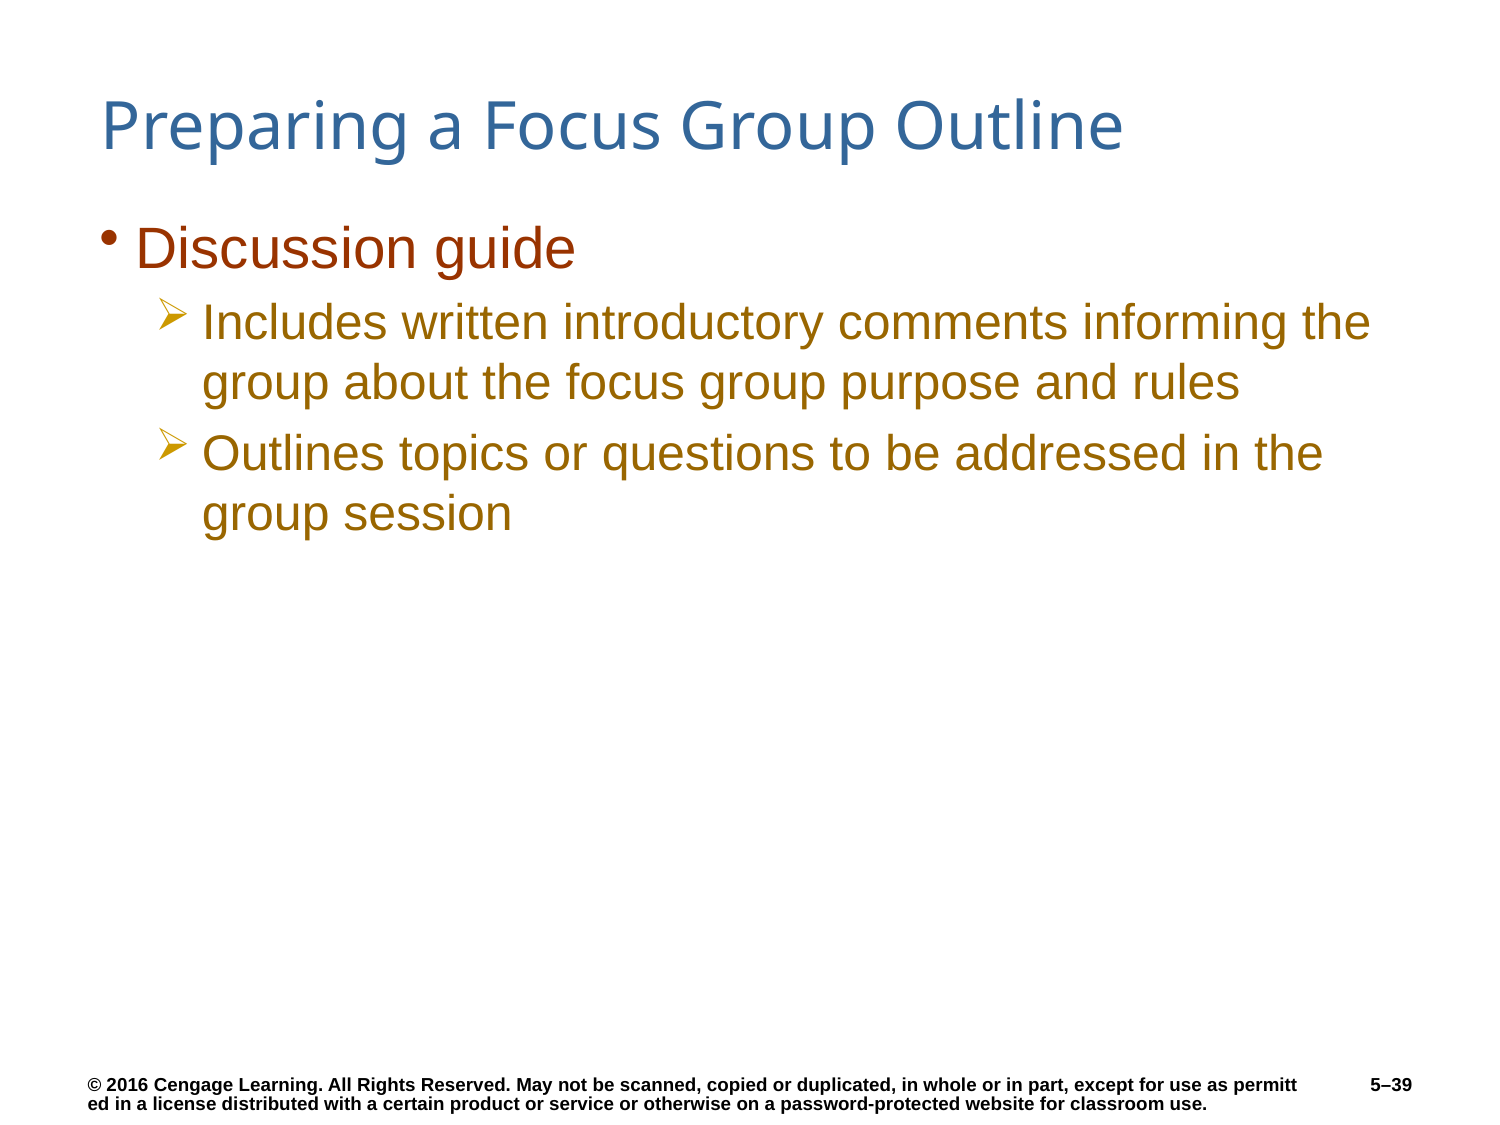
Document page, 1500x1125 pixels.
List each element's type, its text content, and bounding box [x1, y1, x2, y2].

list Discussion guide Includes written introductory comments informing the group about the focus group purpose and rules Outlines topics or questions to be addressed in the group session [84, 202, 1414, 1013]
slide_number 5–39 [1050, 1042, 1413, 1103]
footer © 2016 Cengage Learning. All Rights Reserved. May not be scanned, copied or duplicated, in whole or in part, except for use as permitted in a license distributed with a certain product or service or otherwise on a password-protected website for classroom use. [87, 1057, 1050, 1103]
title Preparing a Focus Group Outline [85, 75, 1411, 171]
